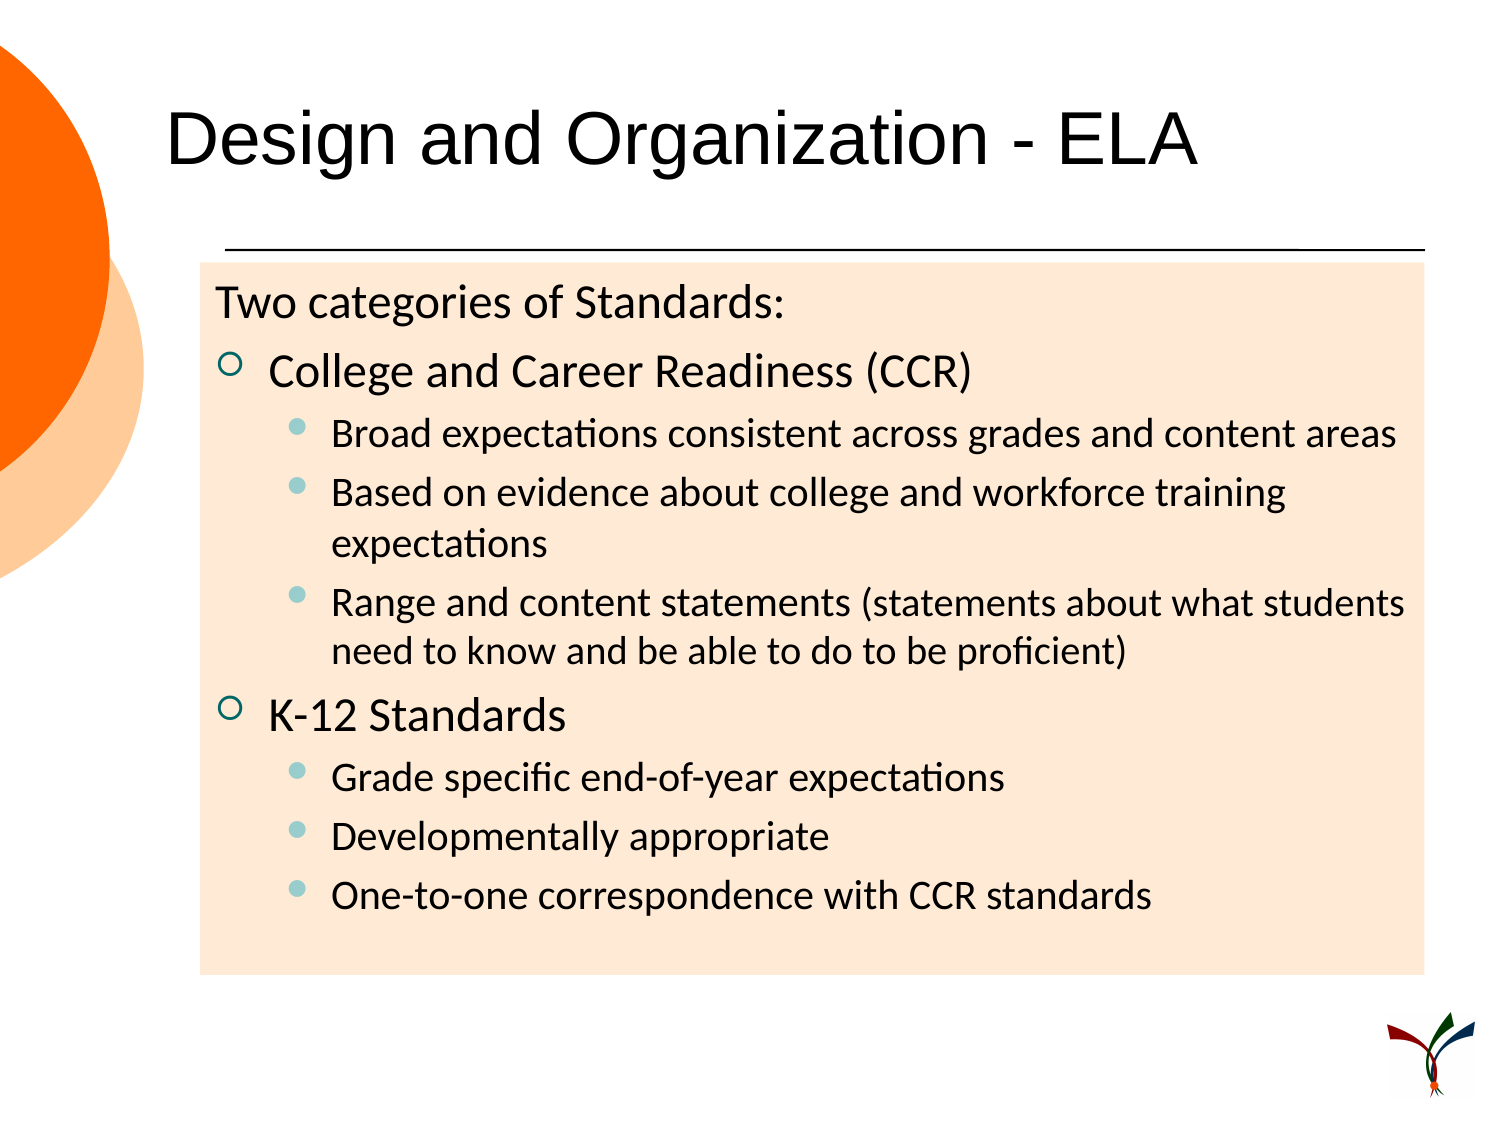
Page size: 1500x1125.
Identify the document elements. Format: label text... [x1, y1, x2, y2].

list Two categories of Standards: College and Career Readiness (CCR) Broad expectations consistent across grades and content areas Based on evidence about college and workforce training expectations Range and content statements (statements about what students need to know and be able to do to be proficient) K-12 Standards Grade specific end-of-year expectations Developmentally appropriate One-to-one correspondence with CCR standards [199, 262, 1425, 976]
title Design and Organization - ELA [149, 0, 1413, 188]
picture [1387, 1012, 1475, 1098]
